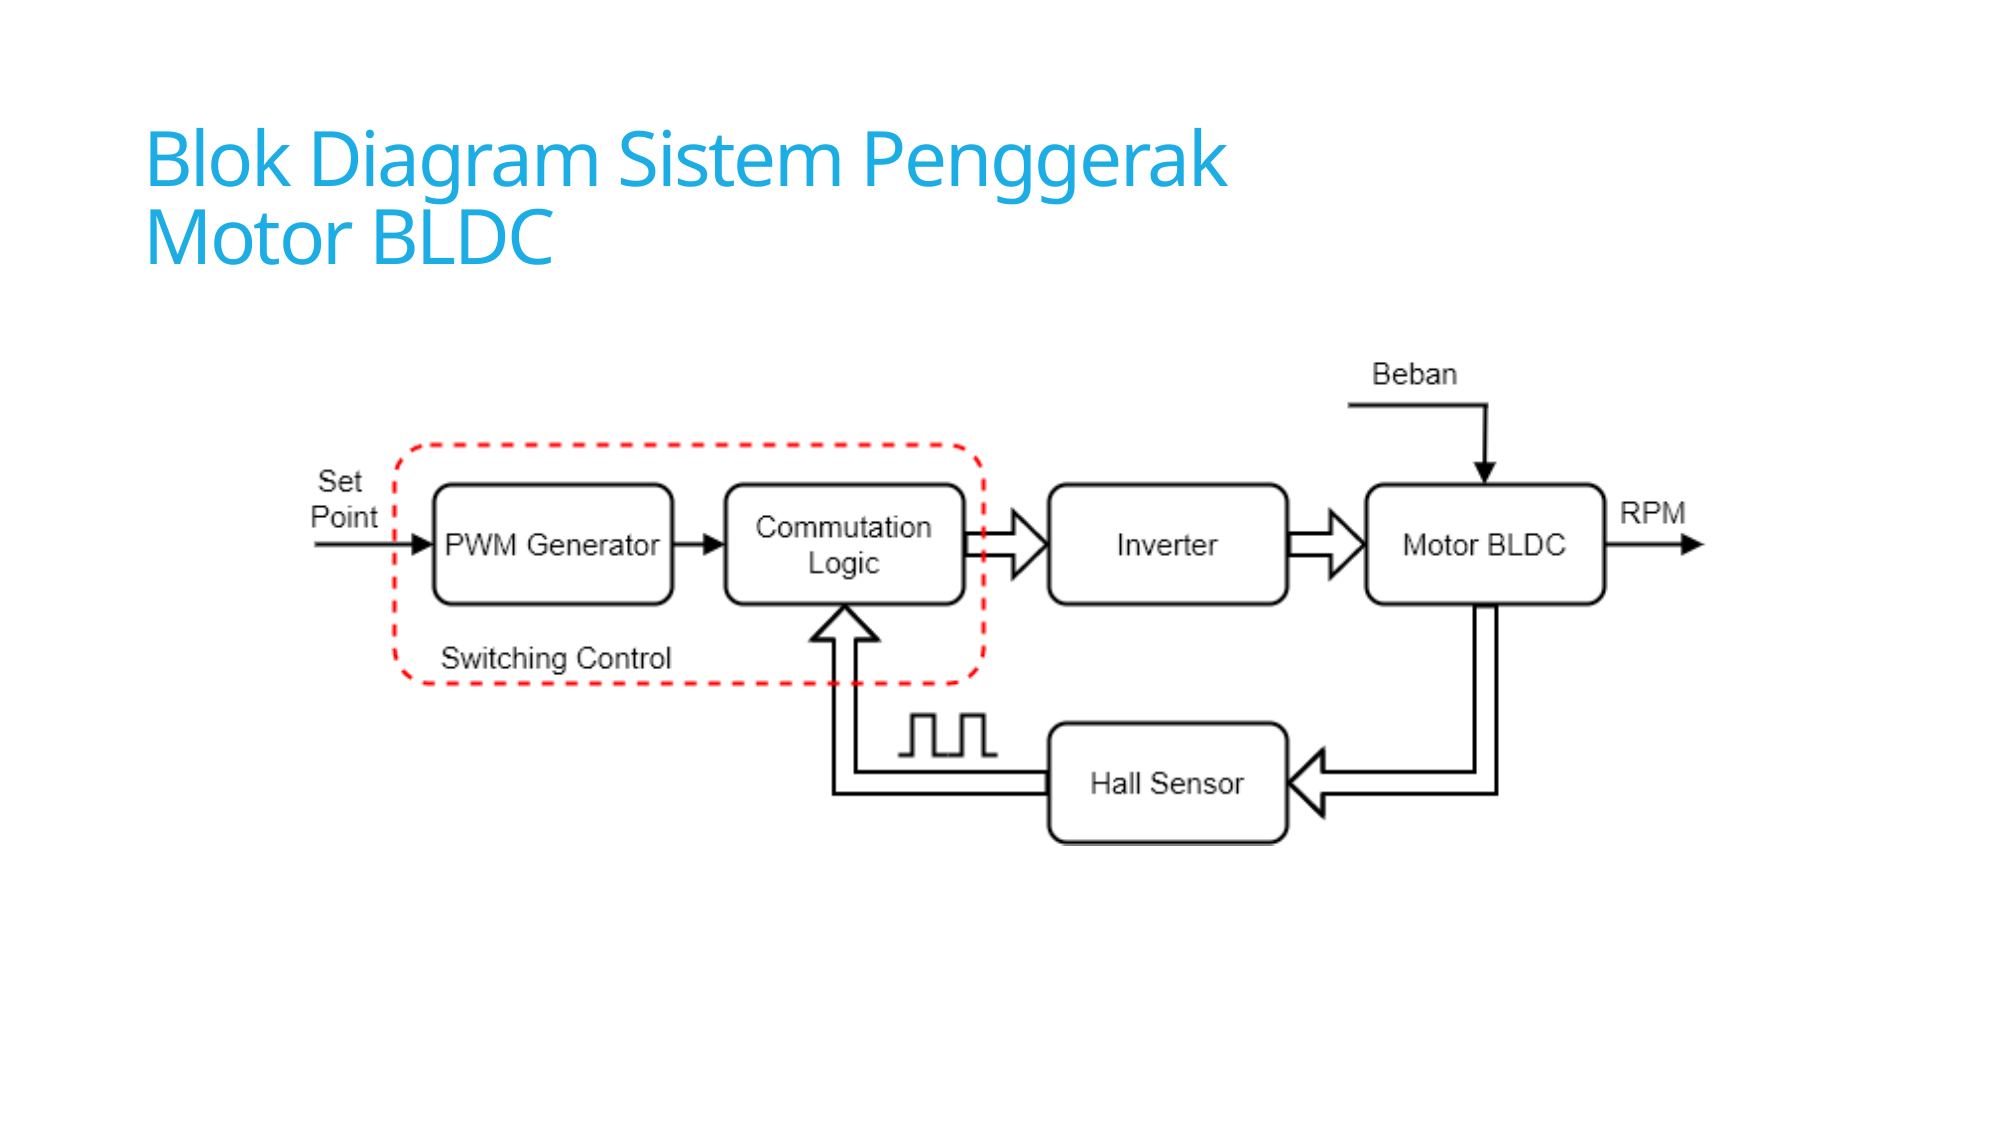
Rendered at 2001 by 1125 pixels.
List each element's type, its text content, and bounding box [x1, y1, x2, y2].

title Blok Diagram Sistem Penggerak Motor BLDC [128, 114, 1463, 288]
picture [274, 353, 1726, 847]
